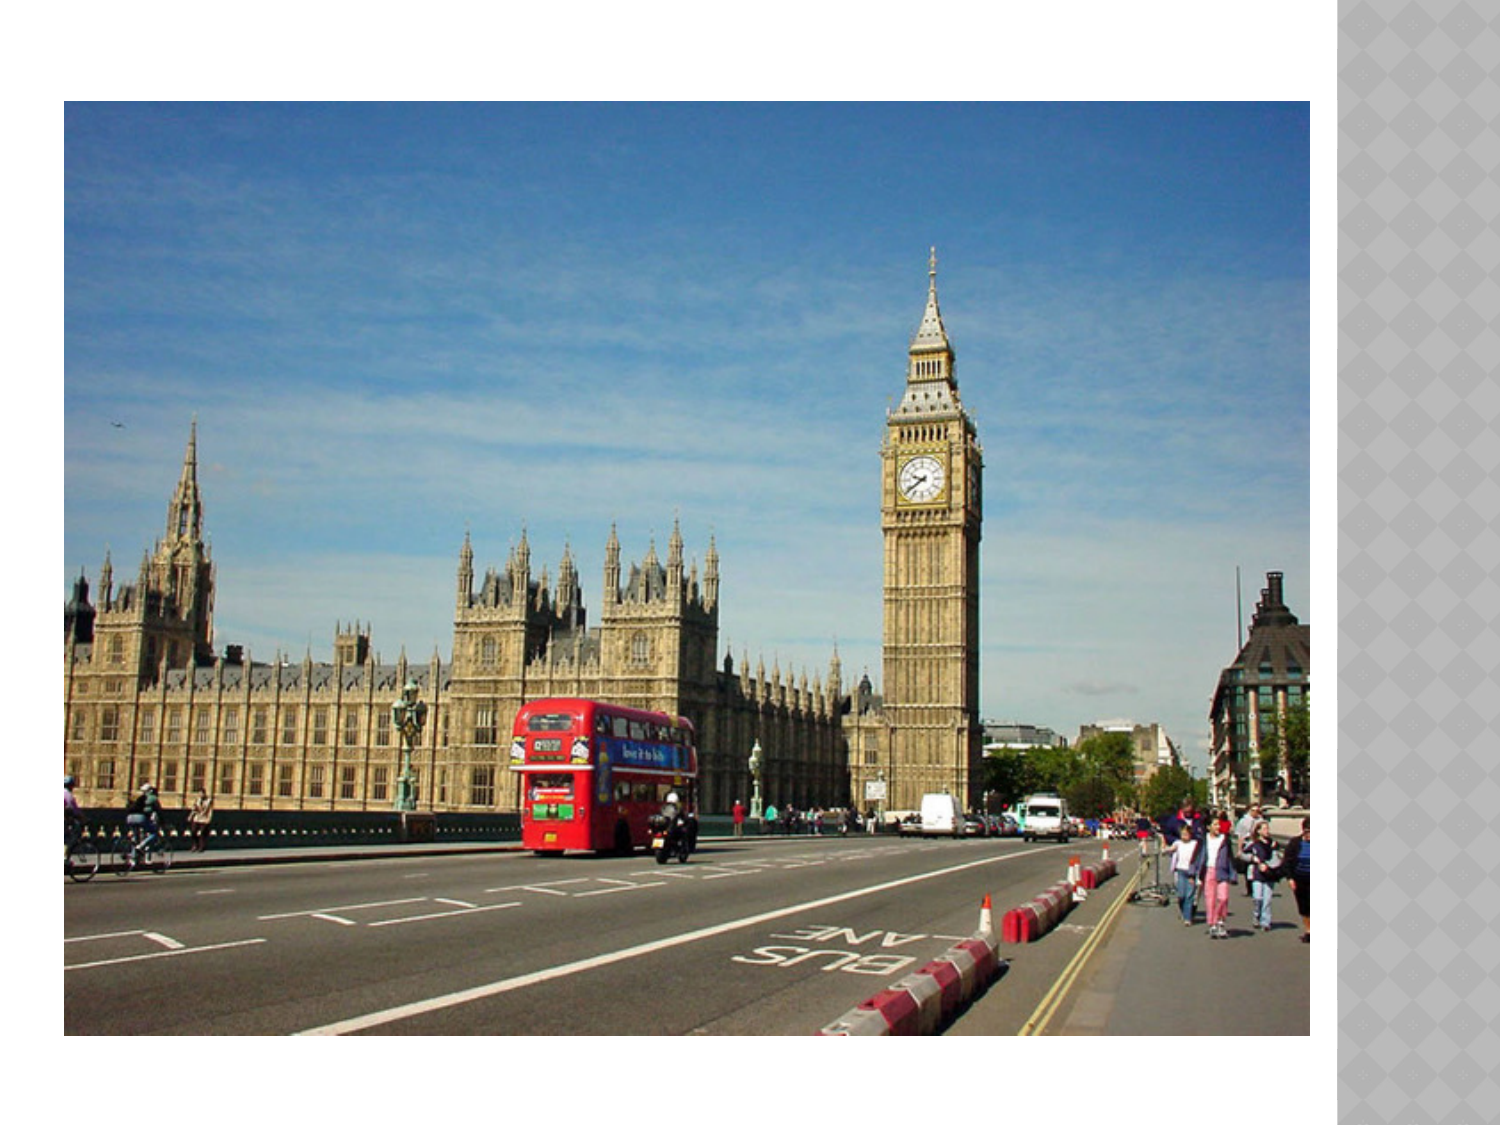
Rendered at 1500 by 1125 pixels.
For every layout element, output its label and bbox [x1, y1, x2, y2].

list [64, 101, 1311, 1036]
